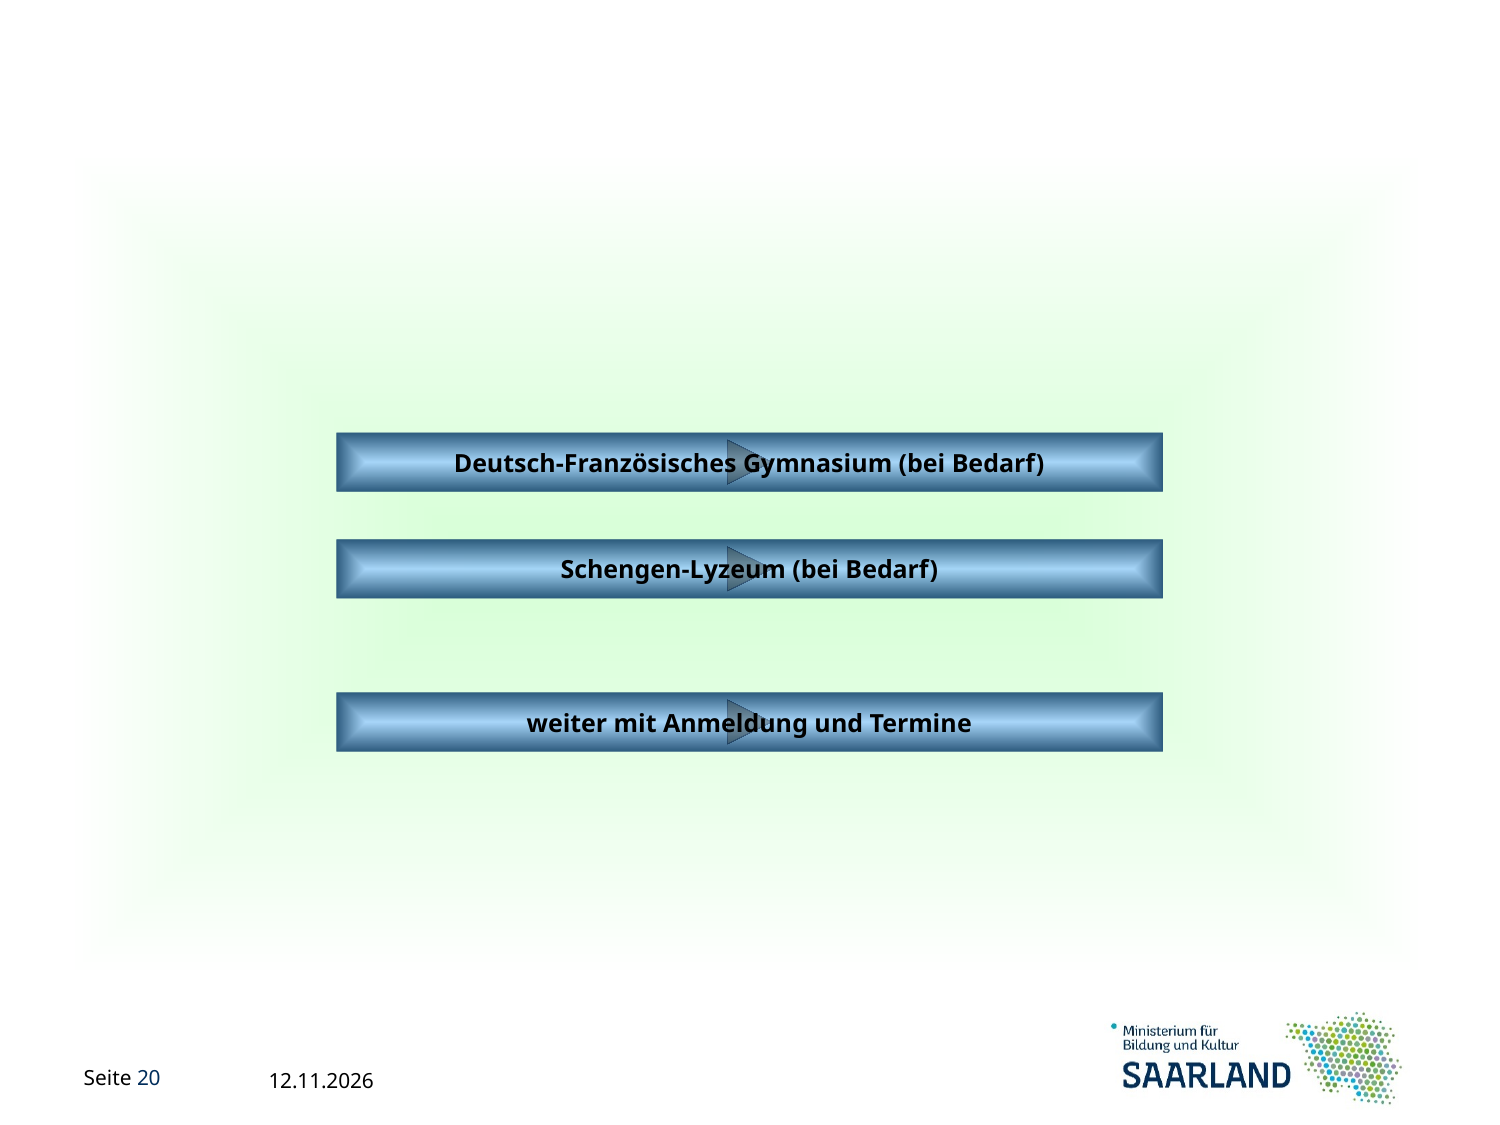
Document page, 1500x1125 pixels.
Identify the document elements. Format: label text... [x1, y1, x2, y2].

text_box Schengen-Lyzeum (bei Bedarf) [336, 539, 1163, 599]
text_box [67, 150, 1425, 976]
text_box Deutsch-Französisches Gymnasium (bei Bedarf) [336, 432, 1163, 492]
text_box [253, 1060, 443, 1096]
picture [1104, 999, 1414, 1125]
text_box weiter mit Anmeldung und Termine [336, 692, 1163, 752]
